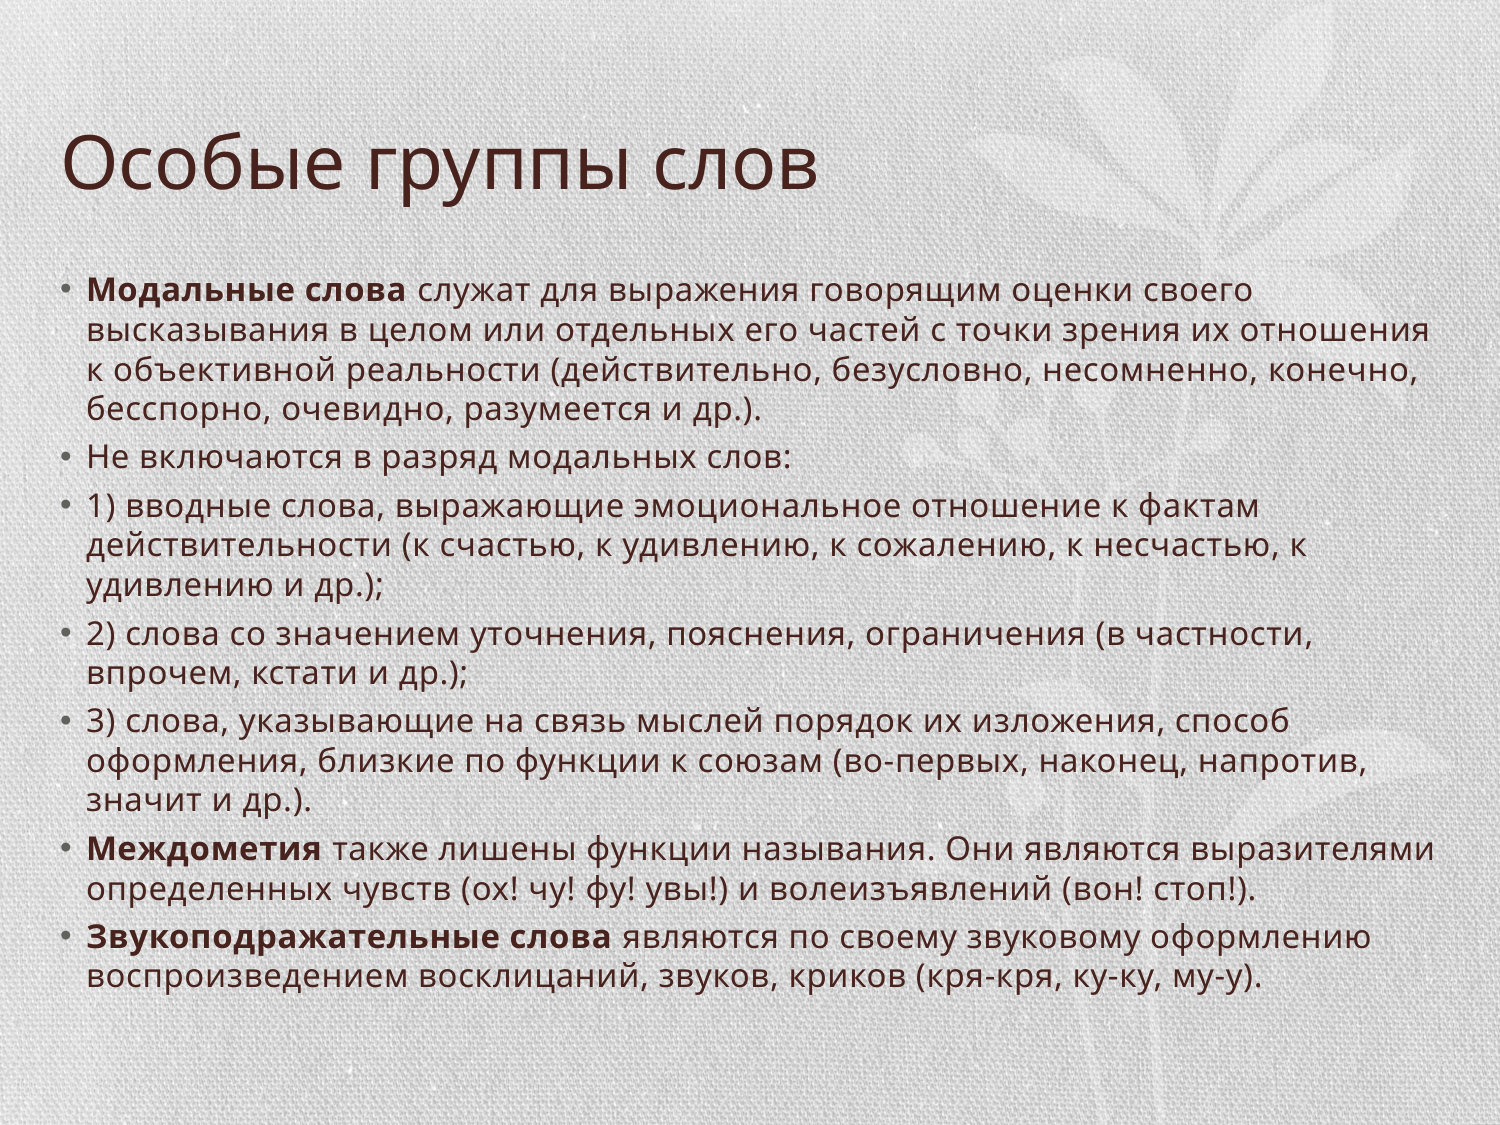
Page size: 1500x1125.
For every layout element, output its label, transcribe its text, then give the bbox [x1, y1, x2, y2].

title Особые группы слов [45, 37, 1455, 213]
list Модальные слова служат для выражения говорящим оценки своего высказывания в целом или отдельных его частей с точки зрения их отношения к объективной реальности (действительно, безусловно, несомненно, конечно, бесспорно, очевидно, разумеется и др.). Не включаются в разряд модальных слов: 1) вводные слова, выражающие эмоциональное отношение к фактам действительности (к счастью, к удивлению, к сожалению, к несчастью, к удивлению и др.); 2) слова со значением уточнения, пояснения, ограничения (в частности, впрочем, кстати и др.); 3) слова, указывающие на связь мыслей порядок их изложения, способ оформления, близкие по функции к союзам (во-первых, наконец, напротив, значит и др.). Междометия также лишены функции называния. Они являются выразителями определенных чувств (ох! чу! фу! увы!) и волеизъявлений (вон! стоп!). Звукоподражательные слова являются по своему звуковому оформлению воспроизведением восклицаний, звуков, криков (кря-кря, ку-ку, му-у). [45, 213, 1455, 1023]
